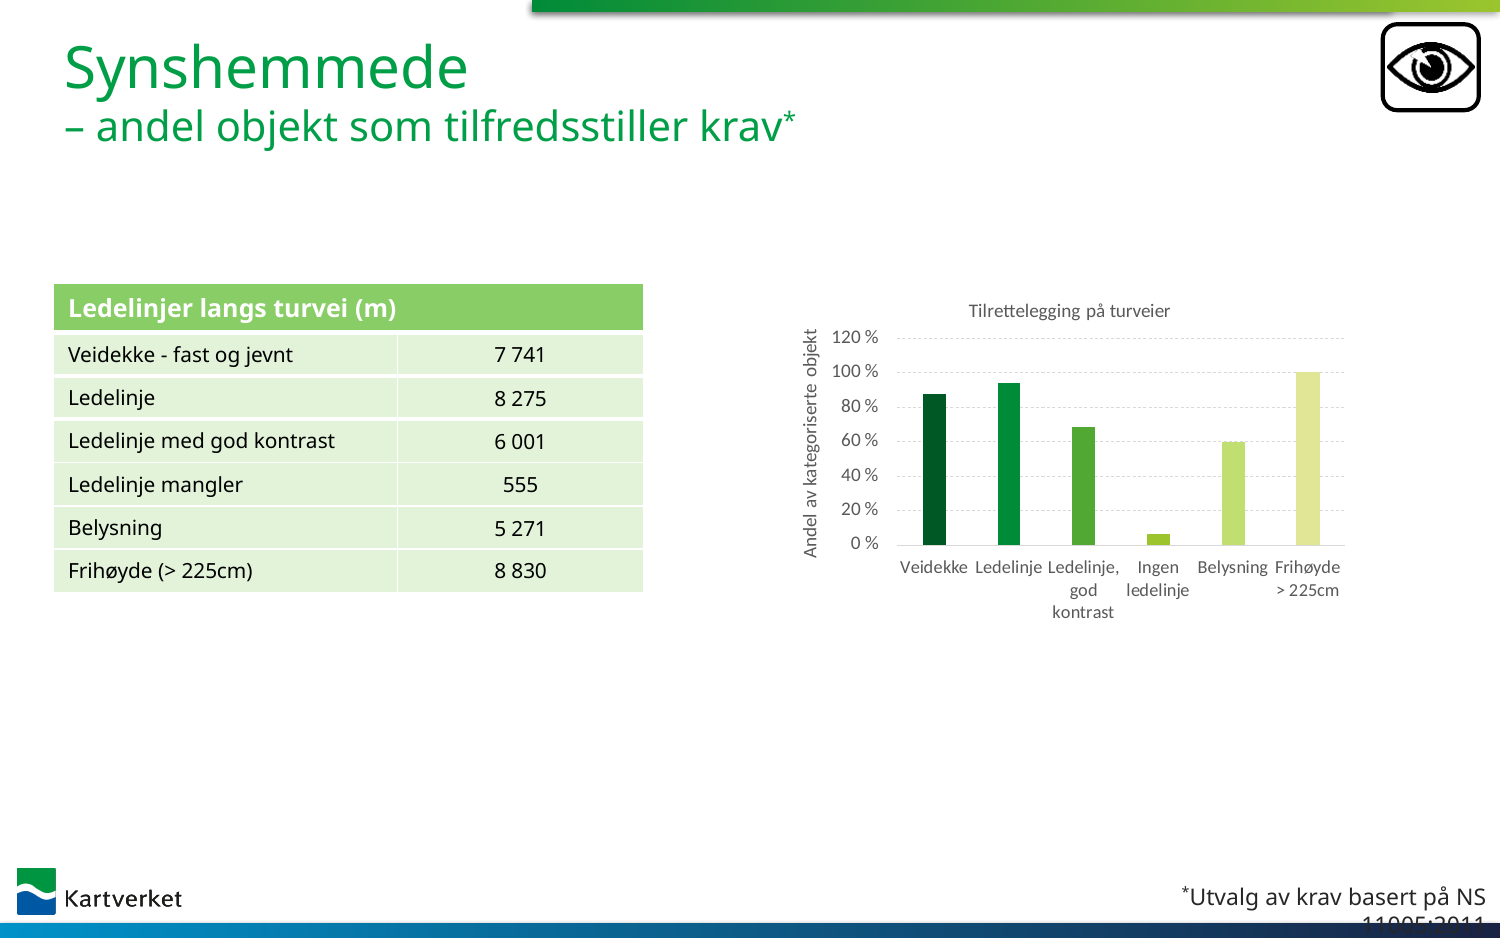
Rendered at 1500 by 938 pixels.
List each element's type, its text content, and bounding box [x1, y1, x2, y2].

table_cell Veidekke - fast og jevnt [54, 335, 397, 374]
table_cell Ledelinje [54, 378, 397, 417]
picture [791, 291, 1348, 630]
table_cell Frihøyde (> 225cm) [54, 550, 397, 592]
table_cell 555 [398, 463, 643, 505]
text_box Synshemmede – andel objekt som tilfredsstiller krav* [49, 24, 1431, 158]
table_cell Ledelinje med god kontrast [54, 421, 397, 462]
table_cell 8 275 [398, 378, 643, 417]
table_cell 7 741 [398, 335, 643, 374]
table_cell 6 001 [398, 421, 643, 462]
table_cell 5 271 [398, 507, 643, 548]
table_cell 8 830 [398, 550, 643, 592]
table_cell Ledelinje mangler [54, 463, 397, 505]
text_box *Utvalg av krav basert på NS 11005:2011 [1068, 873, 1500, 938]
table_cell Belysning [54, 507, 397, 548]
table_header Ledelinjer langs turvei (m) [54, 284, 643, 330]
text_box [1382, 24, 1480, 111]
